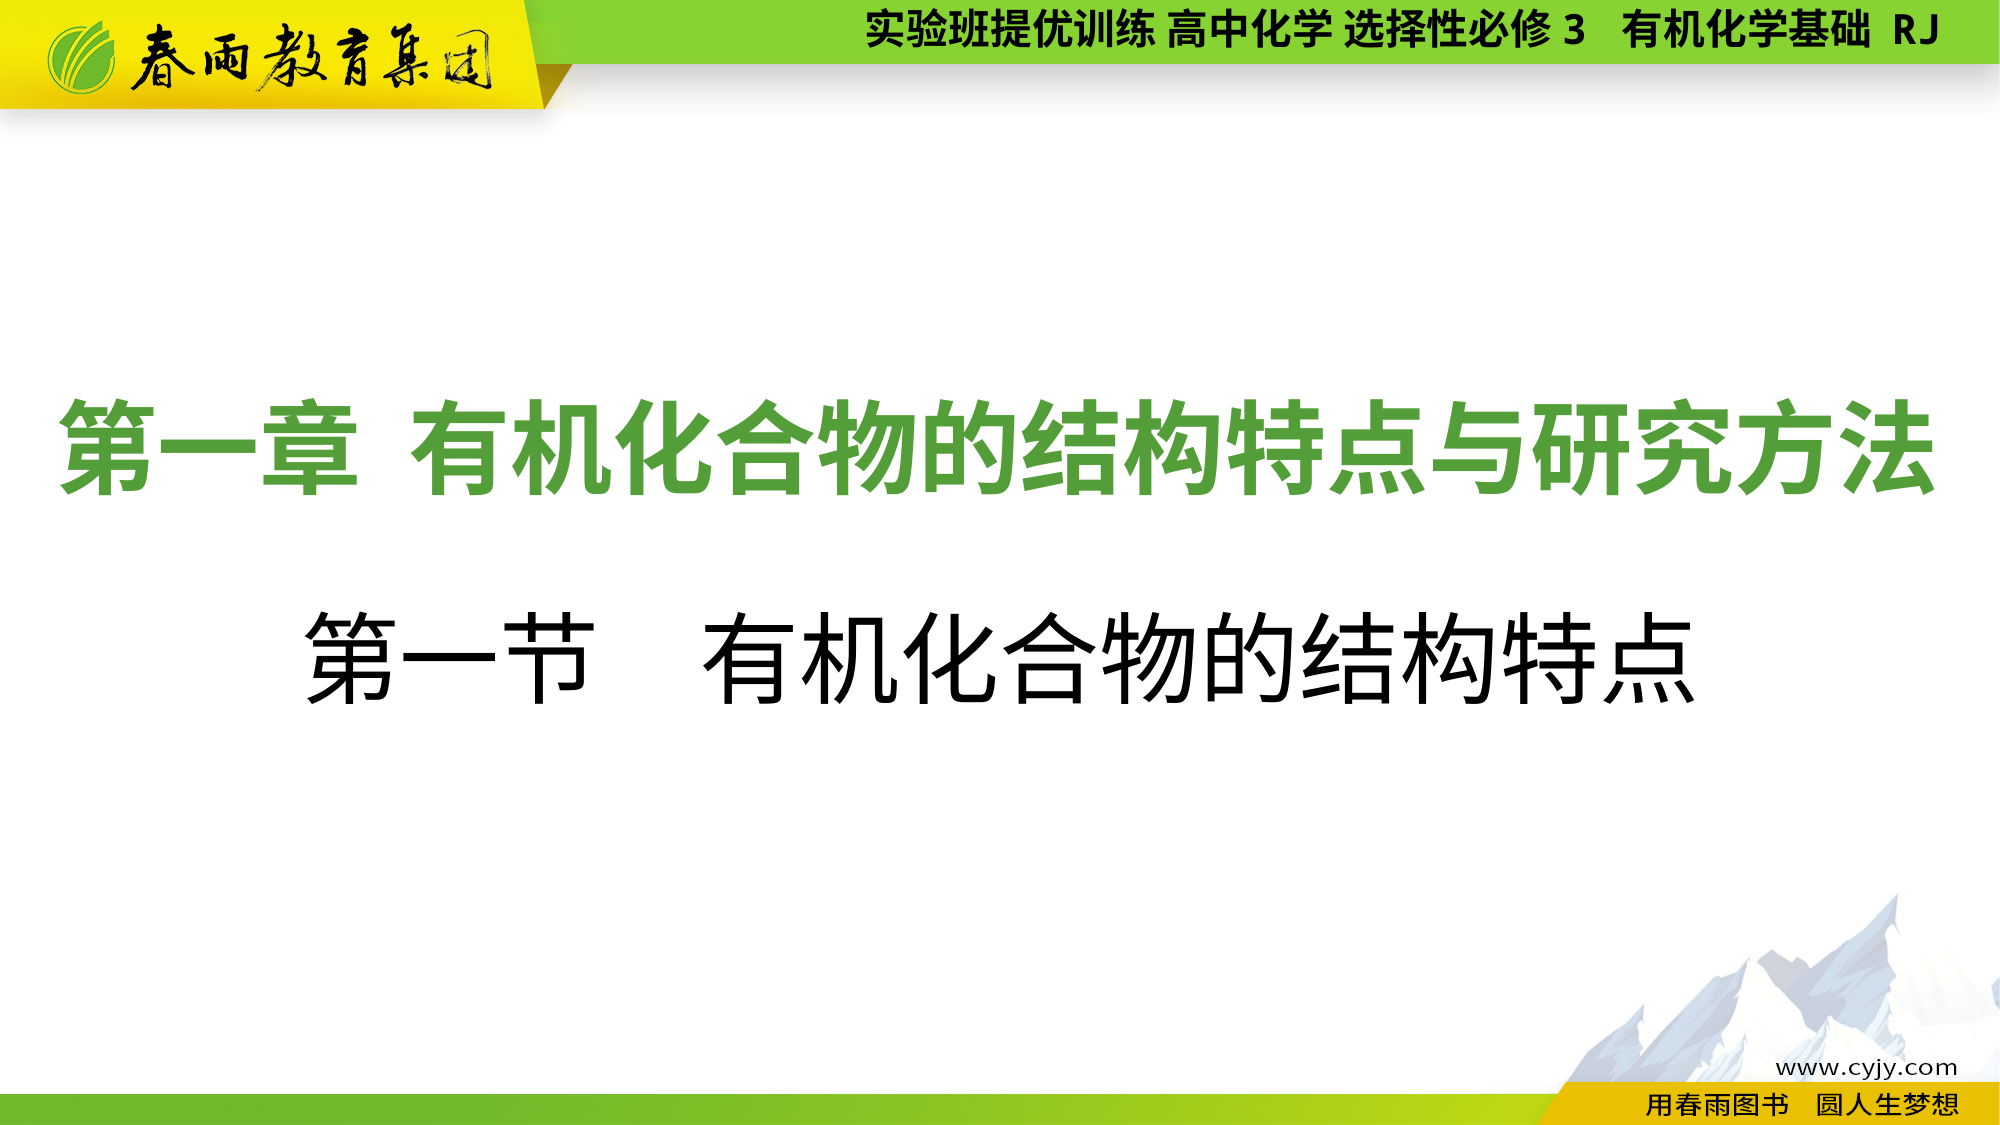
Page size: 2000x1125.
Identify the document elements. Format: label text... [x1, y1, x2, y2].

text_box 第一章 有机化合物的结构特点与研究方法 [16, 316, 1978, 515]
text_box 第一节 有机化合物的结构特点 [54, 528, 1946, 724]
picture [0, 0, 2000, 1125]
